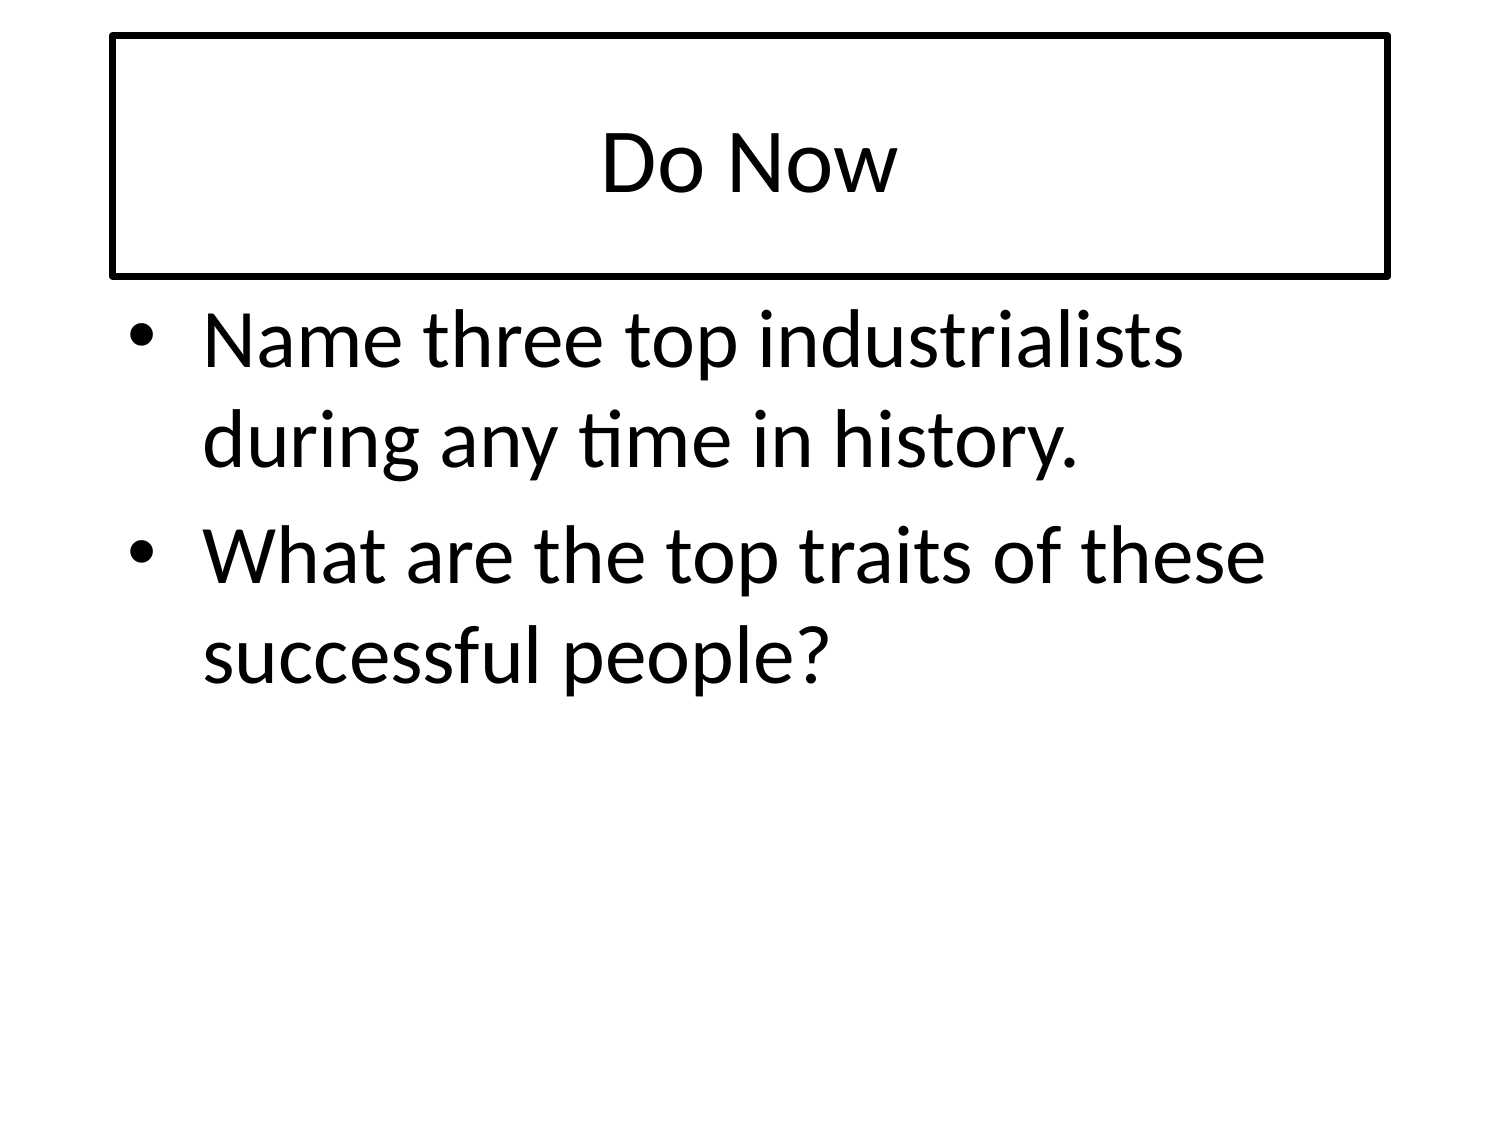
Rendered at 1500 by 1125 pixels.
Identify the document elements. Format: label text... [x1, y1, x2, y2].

subtitle Name three top industrialists during any time in history. What are the top traits of these successful people? [112, 276, 1412, 1017]
title Do Now [112, 35, 1388, 276]
